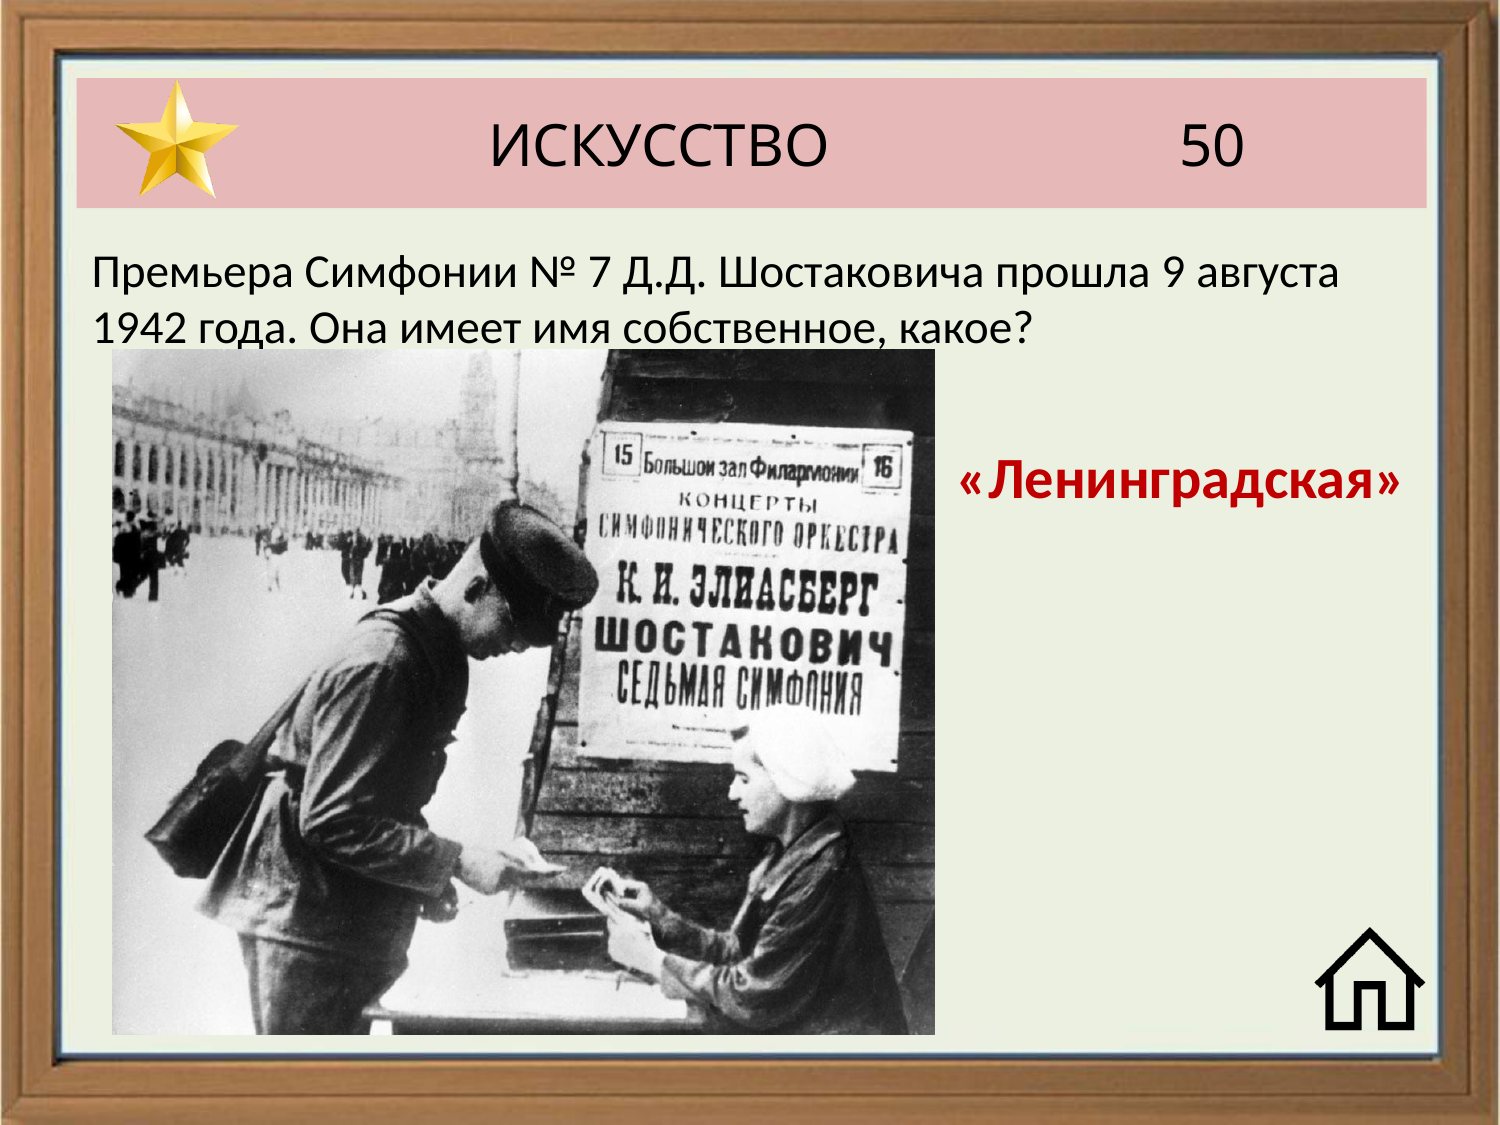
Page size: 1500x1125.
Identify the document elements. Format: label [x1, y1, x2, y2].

picture [1304, 916, 1434, 1046]
list [0, 0, 1500, 1125]
picture [111, 349, 935, 1036]
picture [111, 77, 241, 200]
